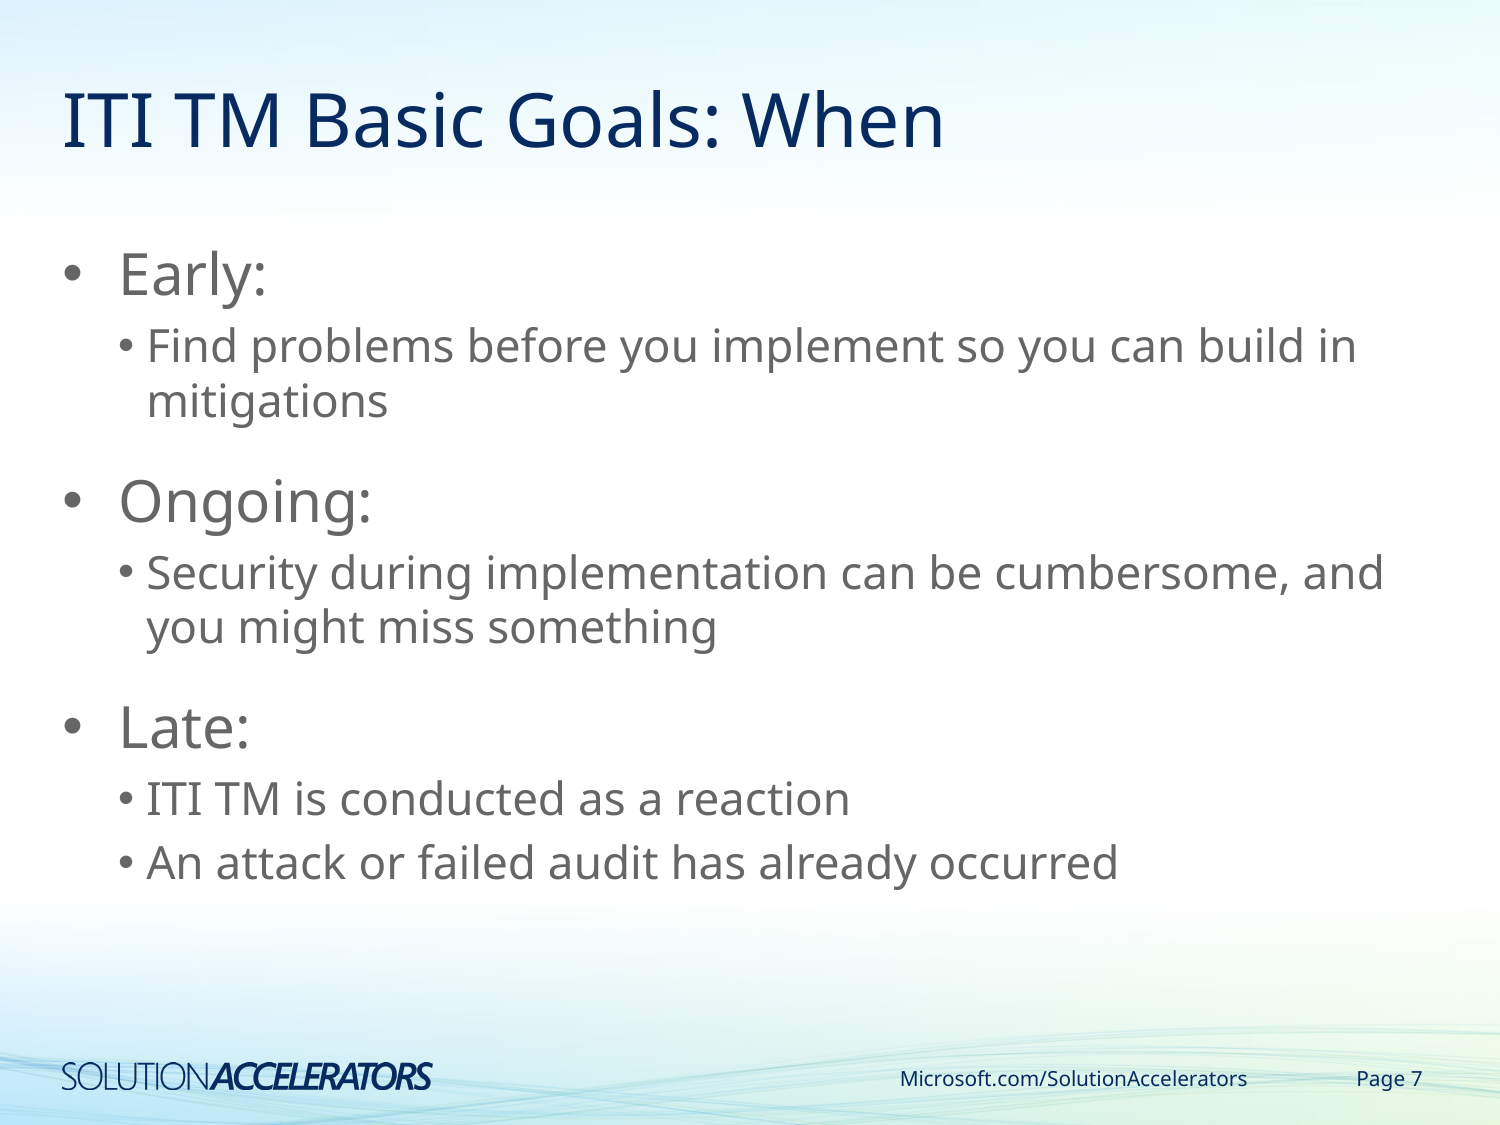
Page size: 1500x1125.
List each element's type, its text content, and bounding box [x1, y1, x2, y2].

picture [0, 0, 1500, 1125]
title ITI TM Basic Goals: When [62, 37, 1438, 163]
list Early: Find problems before you implement so you can build in mitigations Ongoing: Security during implementation can be cumbersome, and you might miss something Late: ITI TM is conducted as a reaction An attack or failed audit has already occurred [62, 237, 1438, 1043]
slide_number Page 7 [1287, 1050, 1438, 1110]
footer Microsoft.com/SolutionAccelerators [787, 1050, 1263, 1110]
